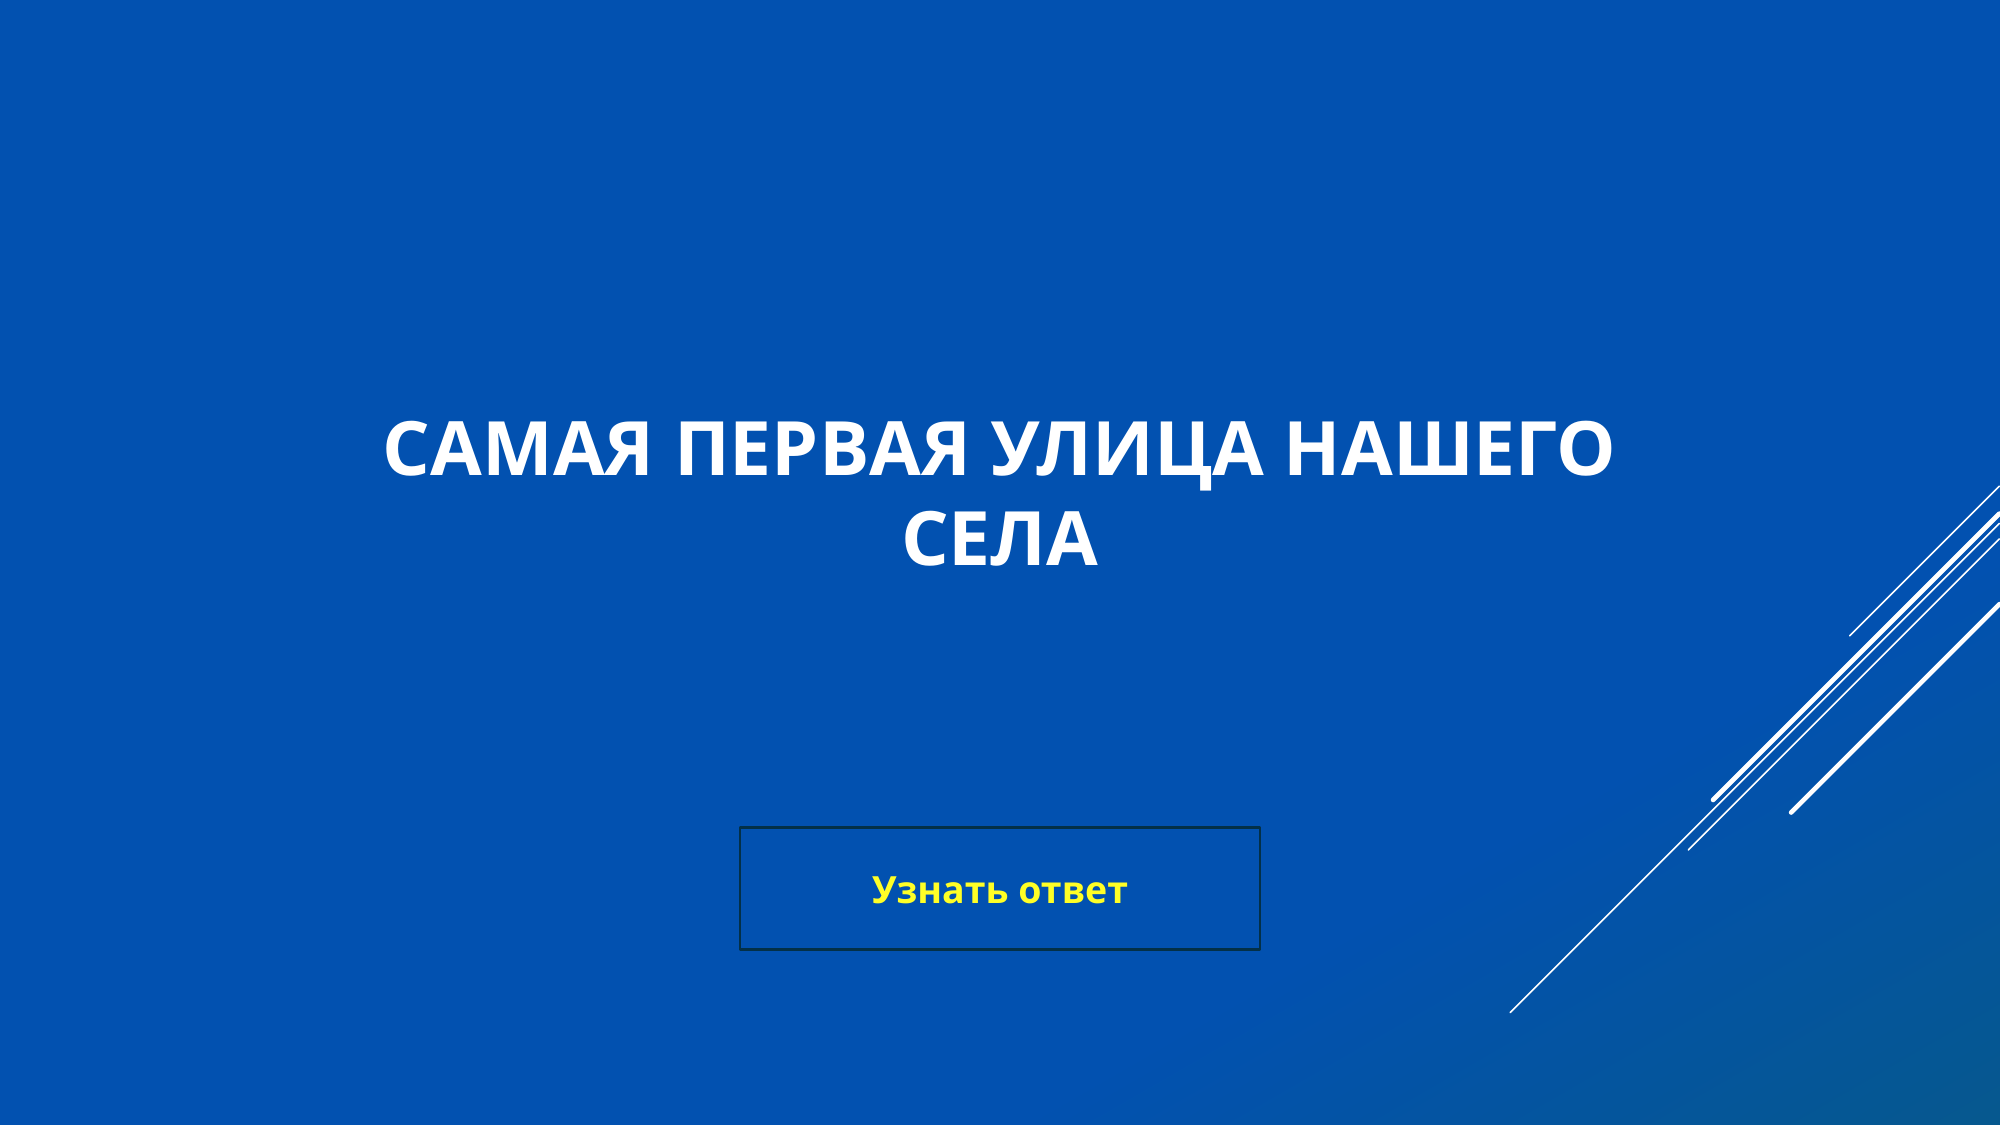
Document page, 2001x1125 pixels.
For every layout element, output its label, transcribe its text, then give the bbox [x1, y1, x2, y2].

title Самая первая улица нашего села [300, 366, 1700, 614]
